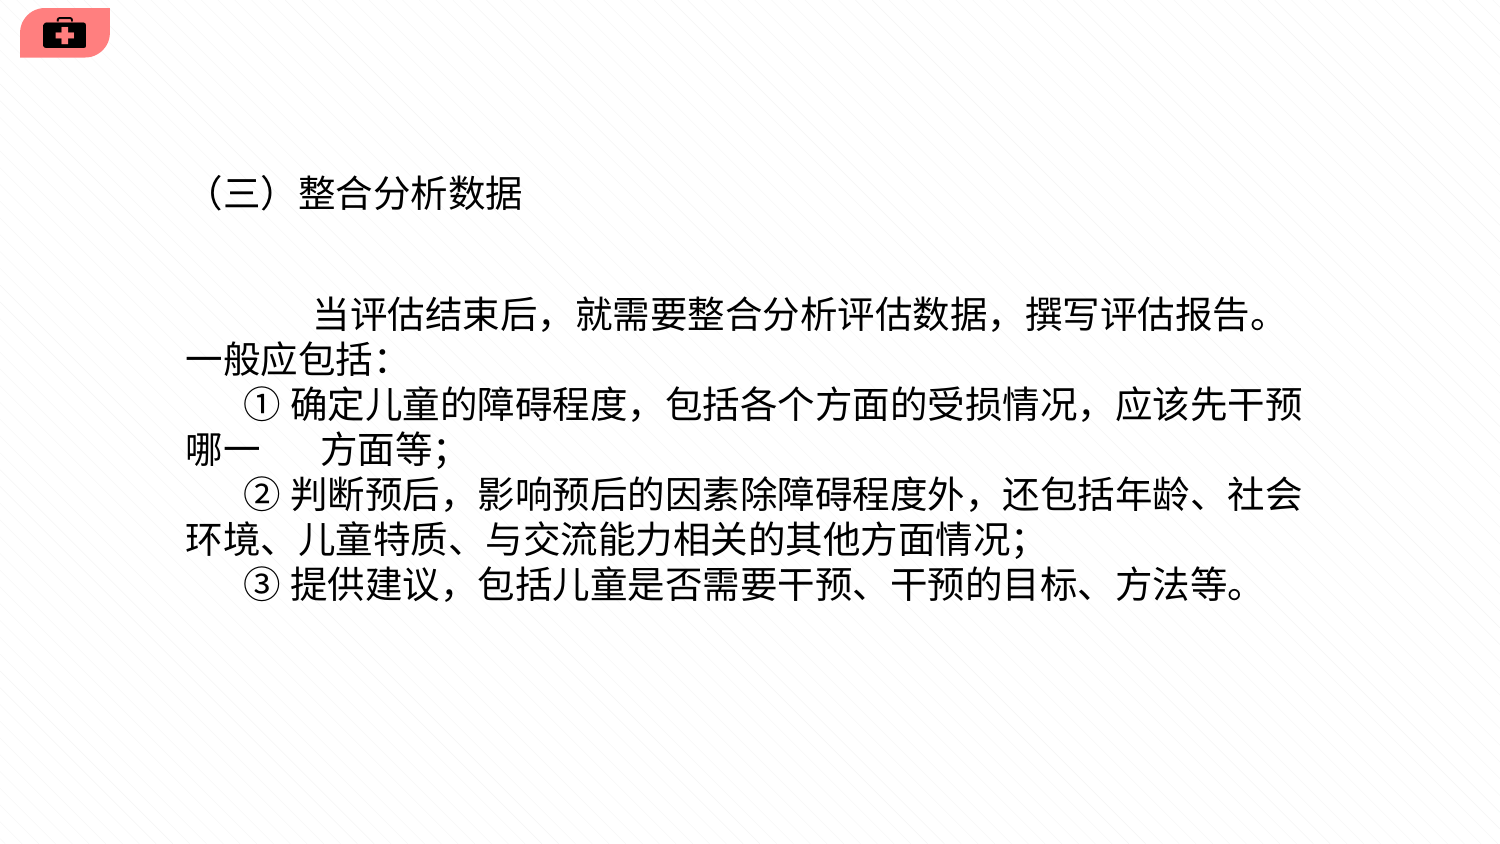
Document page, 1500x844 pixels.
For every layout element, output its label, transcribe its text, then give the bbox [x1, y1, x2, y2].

text_box 当评估结束后，就需要整合分析评估数据，撰写评估报告。一般应包括： ①确定儿童的障碍程度，包括各个方面的受损情况，应该先干预哪一 方面等； ②判断预后，影响预后的因素除障碍程度外，还包括年龄、社会环境、儿童特质、与交流能力相关的其他方面情况； ③提供建议，包括儿童是否需要干预、干预的目标、方法等。 [170, 283, 1330, 681]
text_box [20, 0, 1389, 61]
text_box （三）整合分析数据 [170, 162, 1330, 223]
